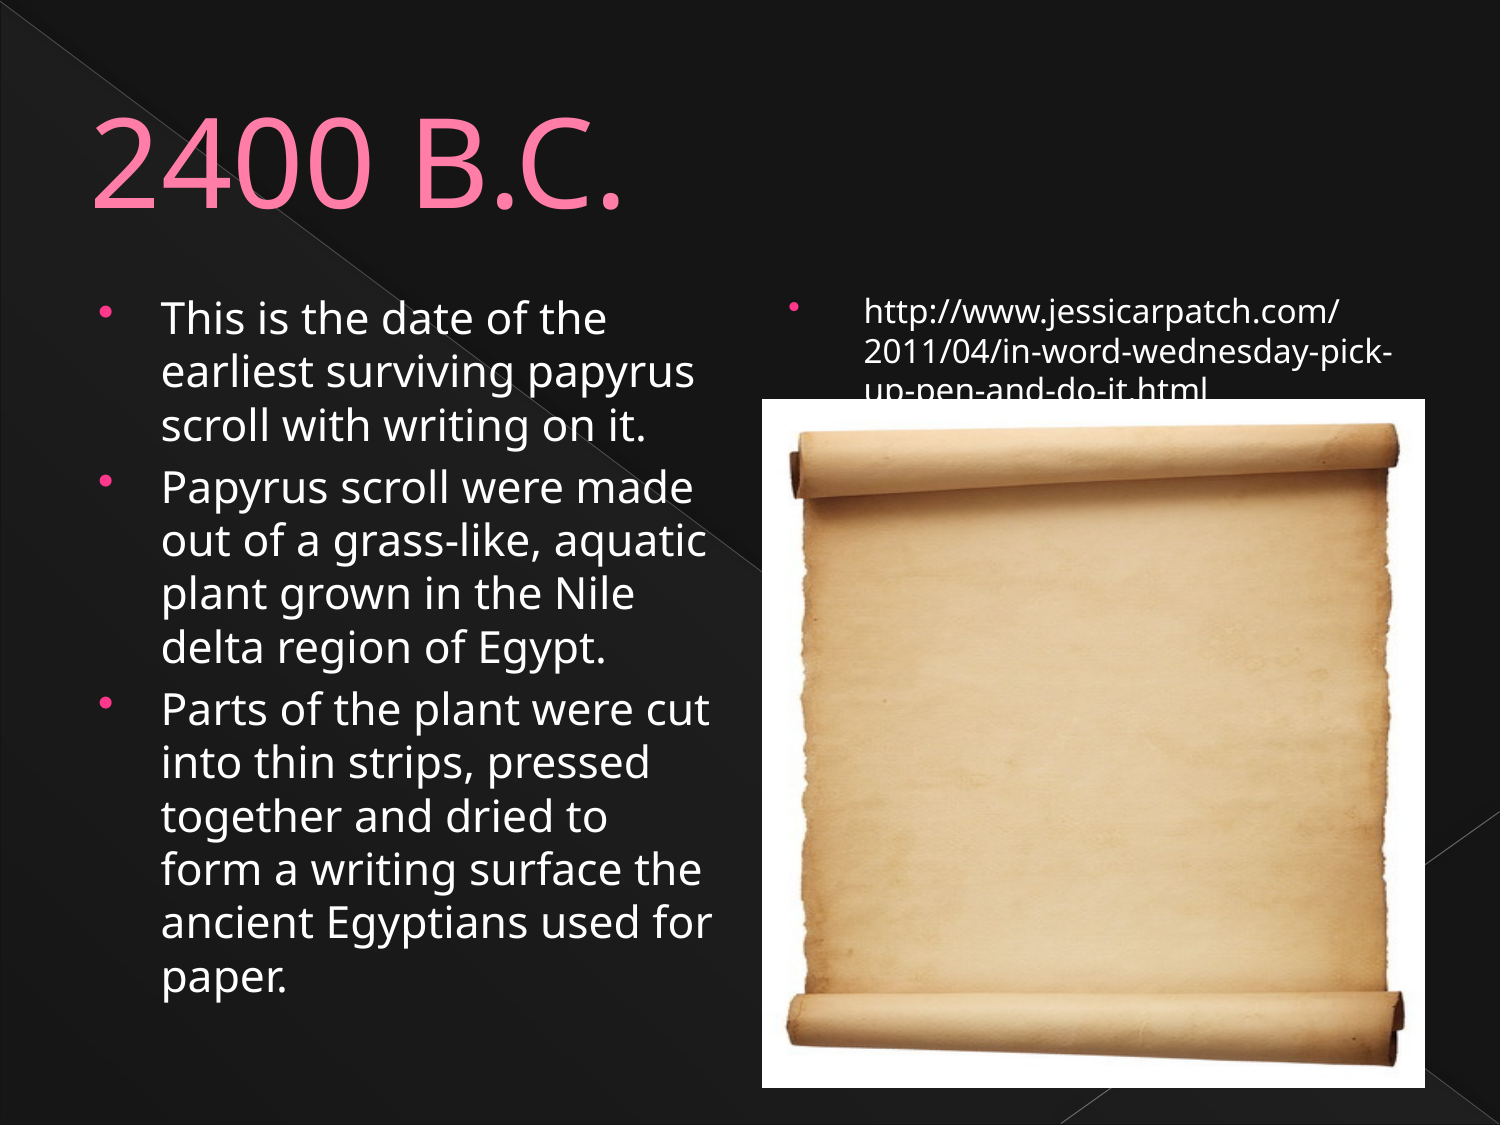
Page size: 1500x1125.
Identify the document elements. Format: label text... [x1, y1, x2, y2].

picture [762, 399, 1426, 1088]
list This is the date of the earliest surviving papyrus scroll with writing on it. Papyrus scroll were made out of a grass-like, aquatic plant grown in the Nile delta region of Egypt. Parts of the plant were cut into thin strips, pressed together and dried to form a writing surface the ancient Egyptians used for paper. [75, 282, 738, 1025]
list http://www.jessicarpatch.com/2011/04/in-word-wednesday-pick-up-pen-and-do-it.html [762, 282, 1425, 390]
title 2400 B.C. [75, 43, 1425, 274]
